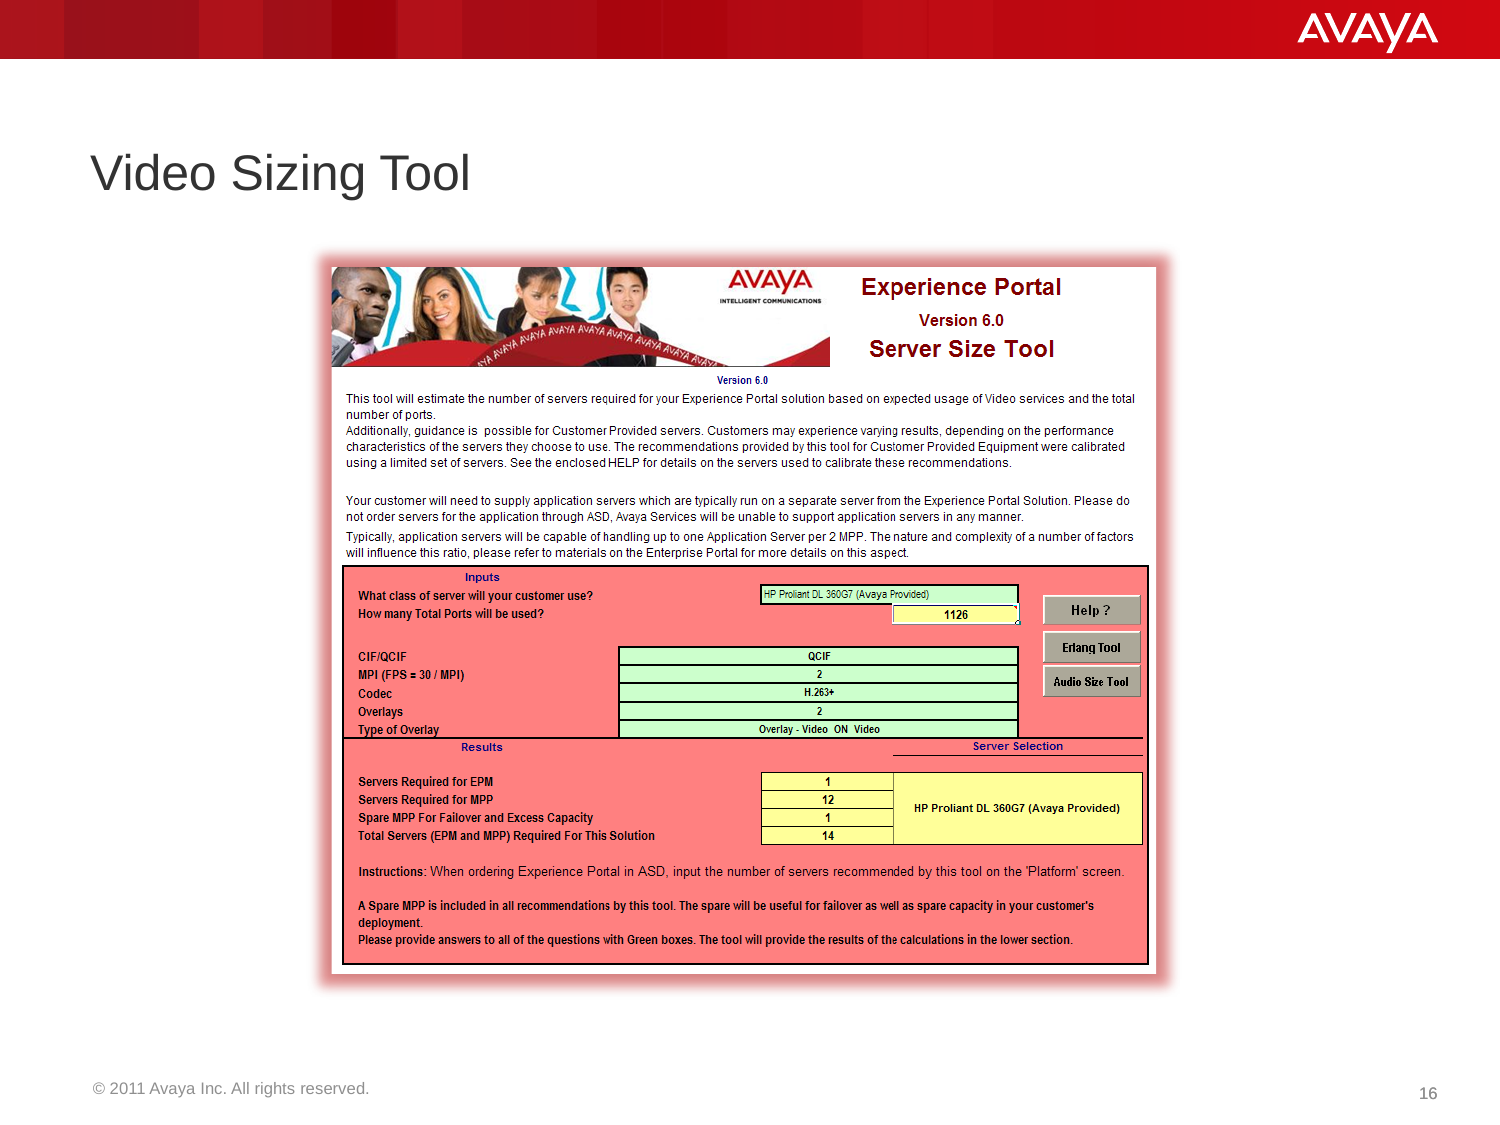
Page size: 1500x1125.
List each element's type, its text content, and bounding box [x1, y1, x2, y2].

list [331, 267, 1157, 975]
title Video Sizing Tool [75, 71, 1425, 209]
